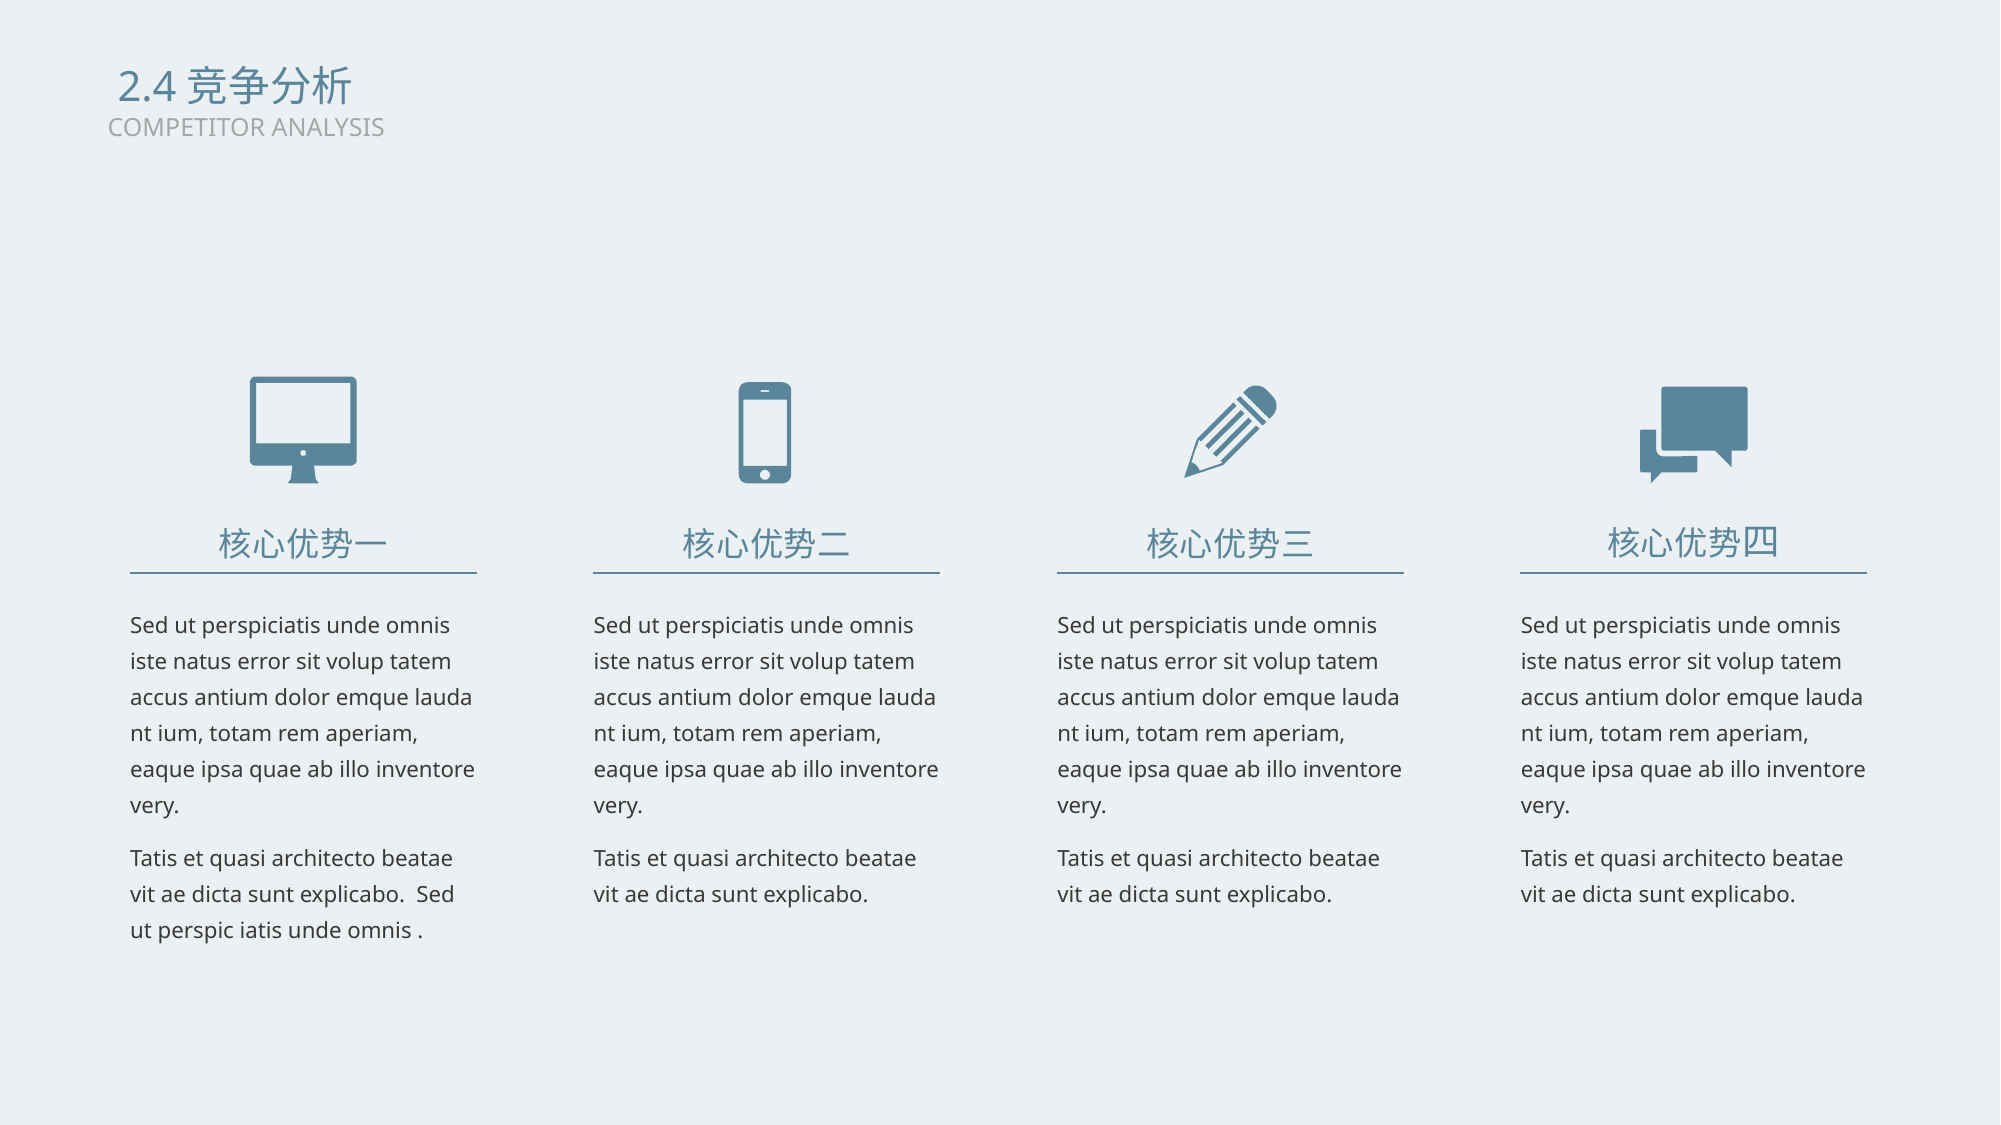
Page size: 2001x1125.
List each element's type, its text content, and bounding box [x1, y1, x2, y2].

text_box [249, 376, 357, 484]
text_box Sed ut perspiciatis unde omnis iste natus error sit volup tatem accus antium dolor emque lauda nt ium, totam rem aperiam, eaque ipsa quae ab illo inventore very. Tatis et quasi architecto beatae vit ae dicta sunt explicabo. [1057, 601, 1404, 907]
text_box 核心优势三 [1056, 515, 1404, 564]
text_box COMPETITOR ANALYSIS [92, 104, 401, 150]
text_box 核心优势二 [593, 515, 941, 564]
text_box 核心优势四 [1520, 515, 1867, 564]
text_box [738, 382, 792, 484]
text_box [1236, 396, 1267, 426]
text_box [1661, 386, 1748, 468]
text_box Sed ut perspiciatis unde omnis iste natus error sit volup tatem accus antium dolor emque lauda nt ium, totam rem aperiam, eaque ipsa quae ab illo inventore very. Tatis et quasi architecto beatae vit ae dicta sunt explicabo. [1520, 601, 1867, 907]
text_box [1243, 385, 1277, 419]
text_box [1184, 402, 1260, 478]
text_box [1640, 429, 1698, 484]
text_box Sed ut perspiciatis unde omnis iste natus error sit volup tatem accus antium dolor emque lauda nt ium, totam rem aperiam, eaque ipsa quae ab illo inventore very. Tatis et quasi architecto beatae vit ae dicta sunt explicabo. Sed ut perspic iatis unde omnis . [130, 601, 477, 943]
text_box 2.4竞争分析 [102, 52, 369, 117]
text_box 核心优势一 [129, 515, 477, 564]
text_box Sed ut perspiciatis unde omnis iste natus error sit volup tatem accus antium dolor emque lauda nt ium, totam rem aperiam, eaque ipsa quae ab illo inventore very. Tatis et quasi architecto beatae vit ae dicta sunt explicabo. [593, 601, 940, 907]
